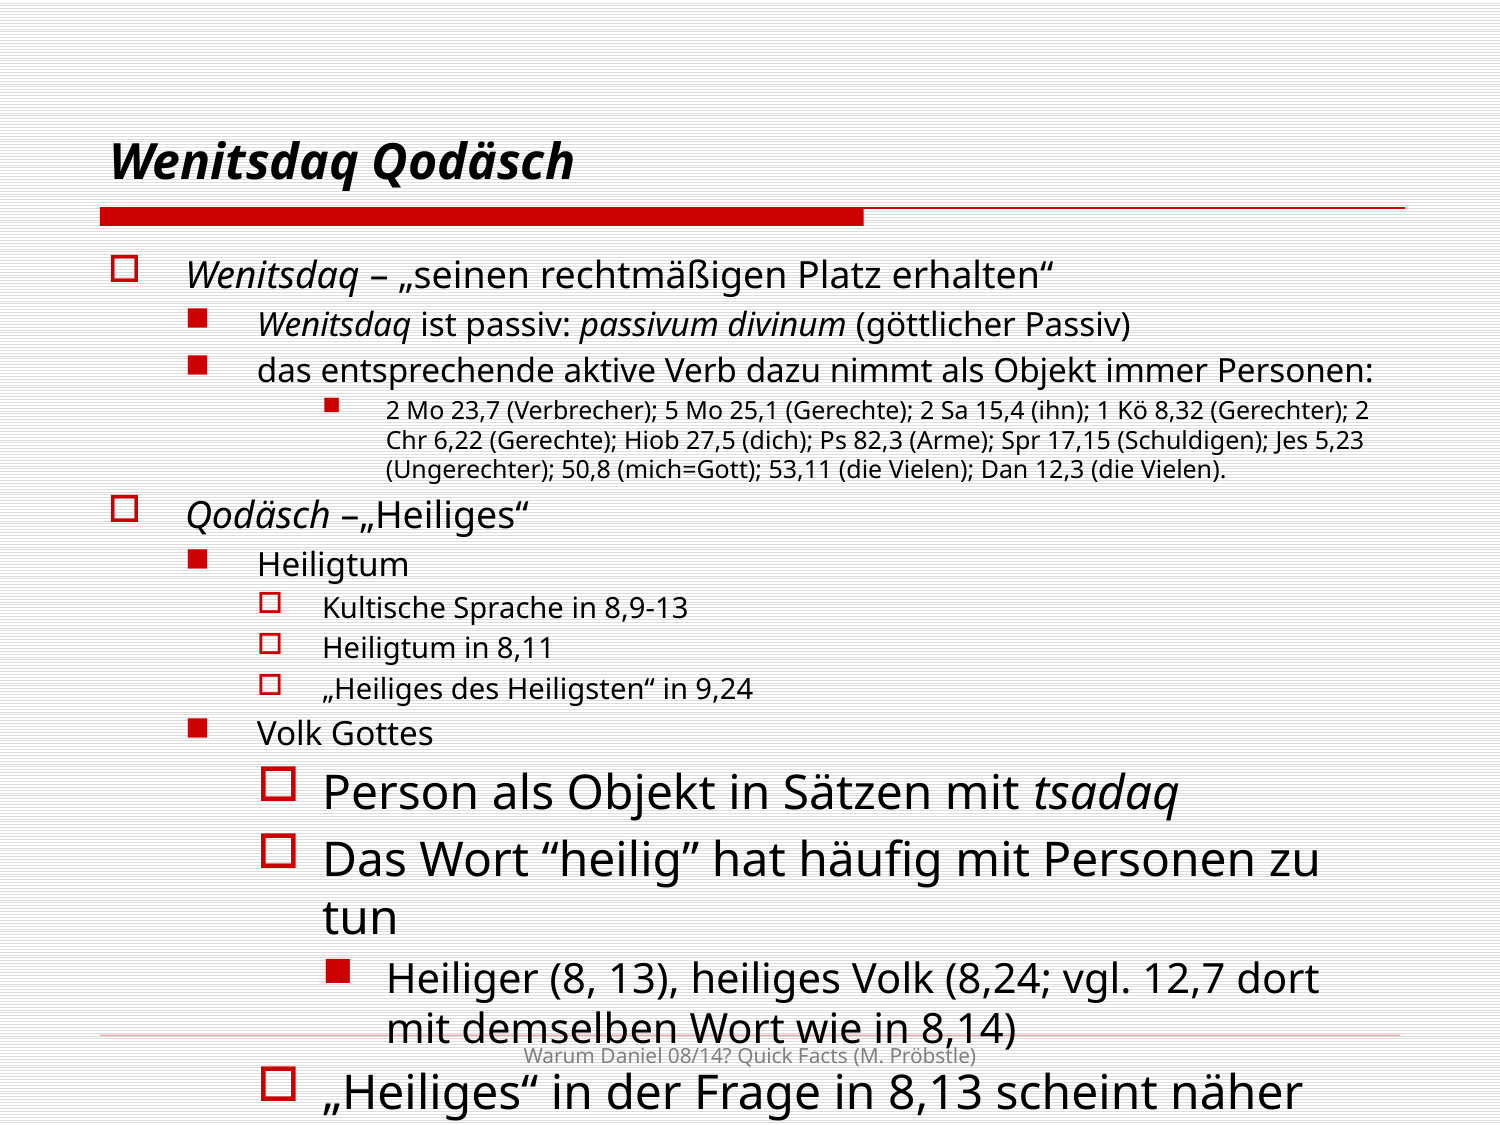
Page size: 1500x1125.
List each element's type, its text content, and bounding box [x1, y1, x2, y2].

list Wenitsdaq – „seinen rechtmäßigen Platz erhalten“ Wenitsdaq ist passiv: passivum divinum (göttlicher Passiv) das entsprechende aktive Verb dazu nimmt als Objekt immer Personen: 2 Mo 23,7 (Verbrecher); 5 Mo 25,1 (Gerechte); 2 Sa 15,4 (ihn); 1 Kö 8,32 (Gerechter); 2 Chr 6,22 (Gerechte); Hiob 27,5 (dich); Ps 82,3 (Arme); Spr 17,15 (Schuldigen); Jes 5,23 (Ungerechter); 50,8 (mich=Gott); 53,11 (die Vielen); Dan 12,3 (die Vielen). Qodäsch –„Heiliges“ Heiligtum Kultische Sprache in 8,9-13 Heiligtum in 8,11 „Heiliges des Heiligsten“ in 9,24 Volk Gottes Person als Objekt in Sätzen mit tsadaq Das Wort “heilig” hat häufig mit Personen zu tun Heiliger (8, 13), heiliges Volk (8,24; vgl. 12,7 dort mit demselben Wort wie in 8,14) „Heiliges“ in der Frage in 8,13 scheint näher zum „Heer“ zu gehören [92, 243, 1406, 1047]
footer Warum Daniel 08/14? Quick Facts (M. Pröbstle) [419, 1047, 1081, 1103]
title Wenitsdaq Qodäsch [94, 50, 1407, 197]
